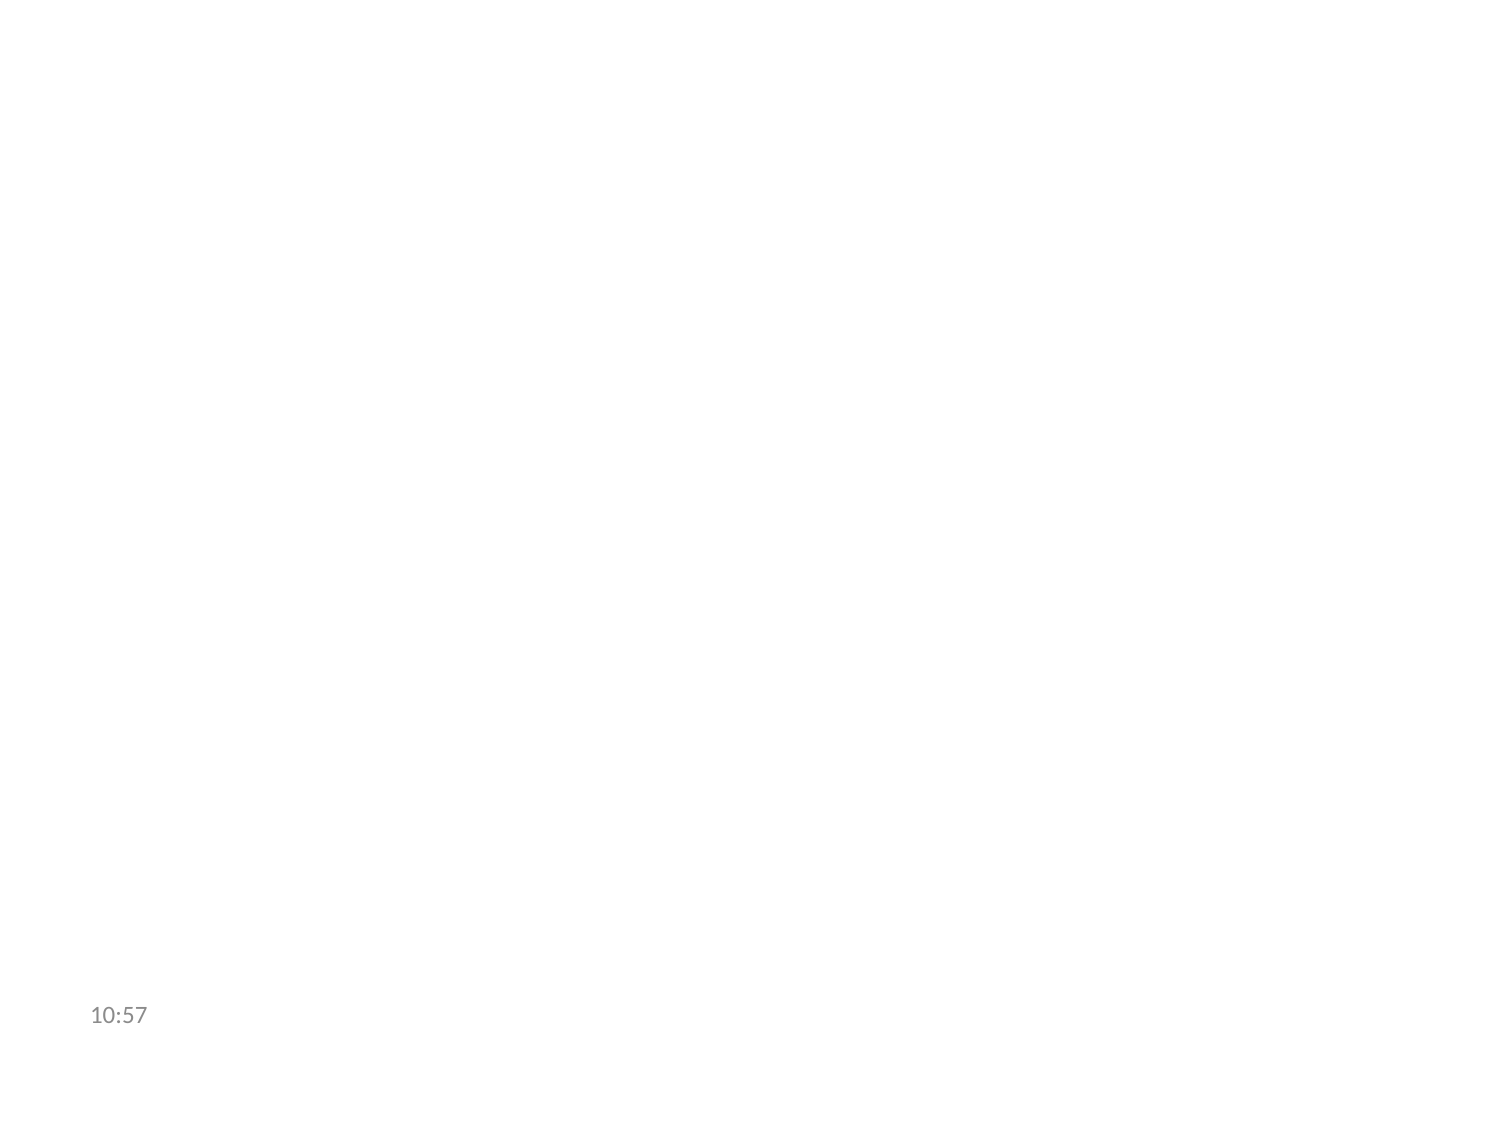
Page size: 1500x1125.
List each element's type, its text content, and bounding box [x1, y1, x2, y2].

text_box 15:35 [75, 983, 425, 1044]
